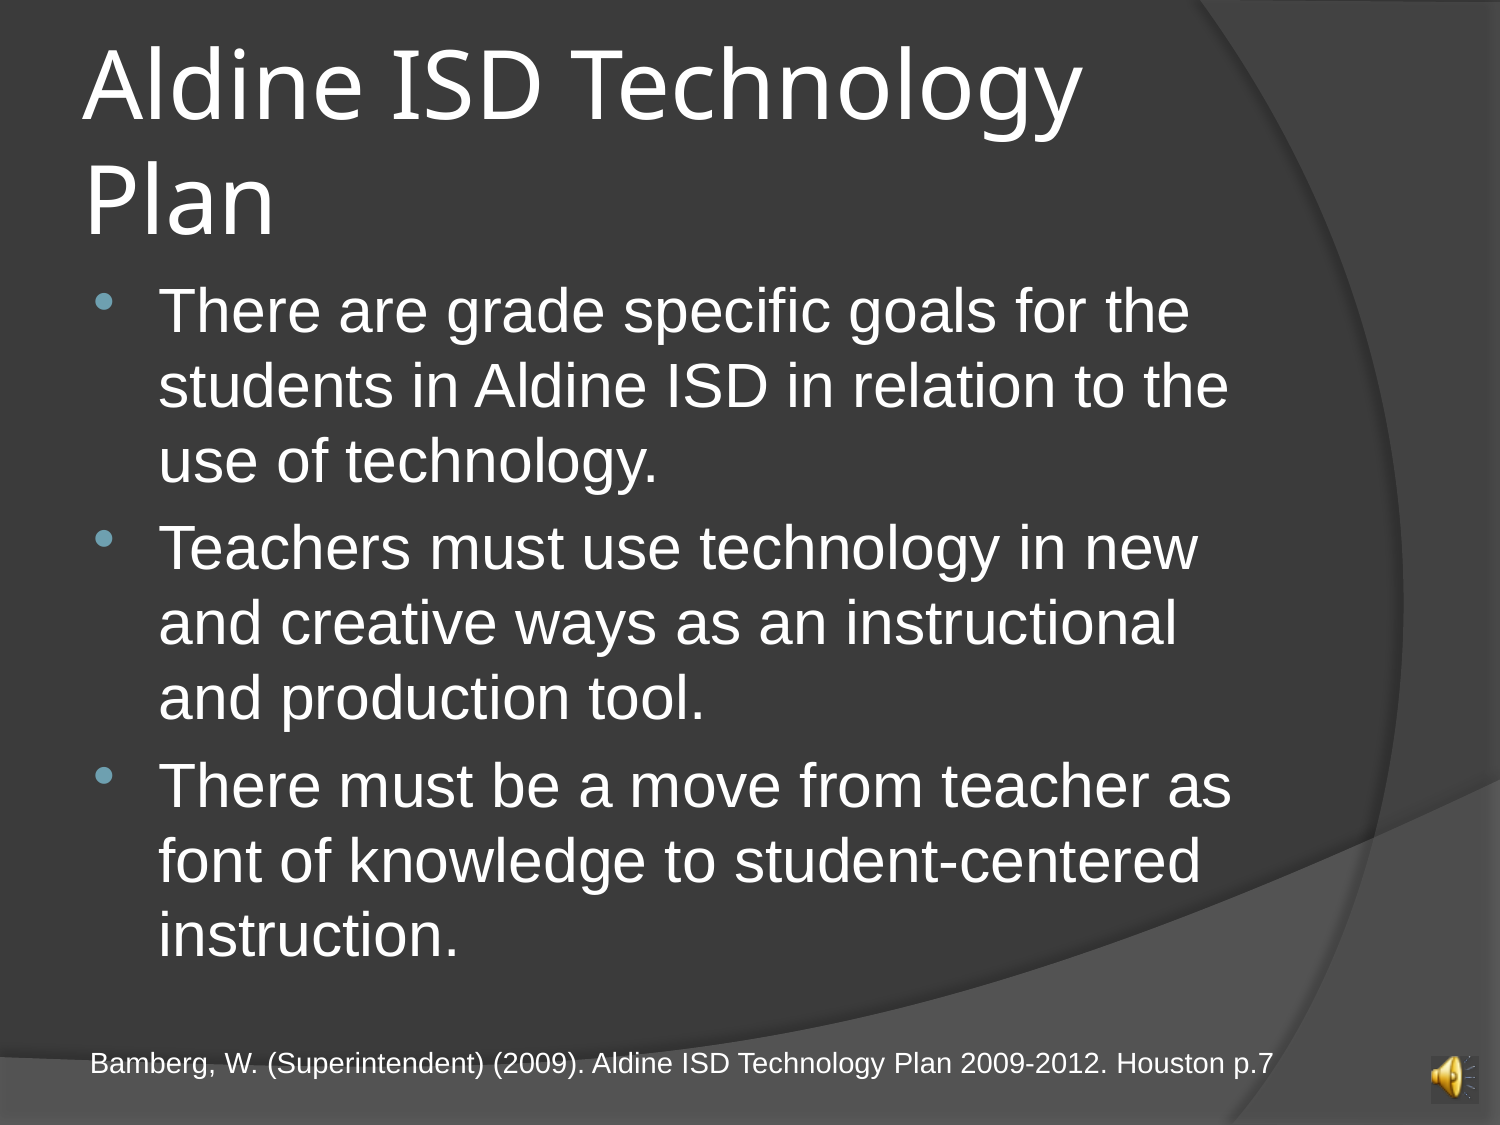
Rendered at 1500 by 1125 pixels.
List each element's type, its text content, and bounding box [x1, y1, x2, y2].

text_box Bamberg, W. (Superintendent) (2009). Aldine ISD Technology Plan 2009-2012. Houston p.7 [75, 1037, 1313, 1088]
picture [1429, 1054, 1481, 1106]
title Aldine ISD Technology Plan [75, 45, 1300, 233]
list There are grade specific goals for the students in Aldine ISD in relation to the use of technology. Teachers must use technology in new and creative ways as an instructional and production tool. There must be a move from teacher as font of knowledge to student-centered instruction. [75, 262, 1300, 1005]
